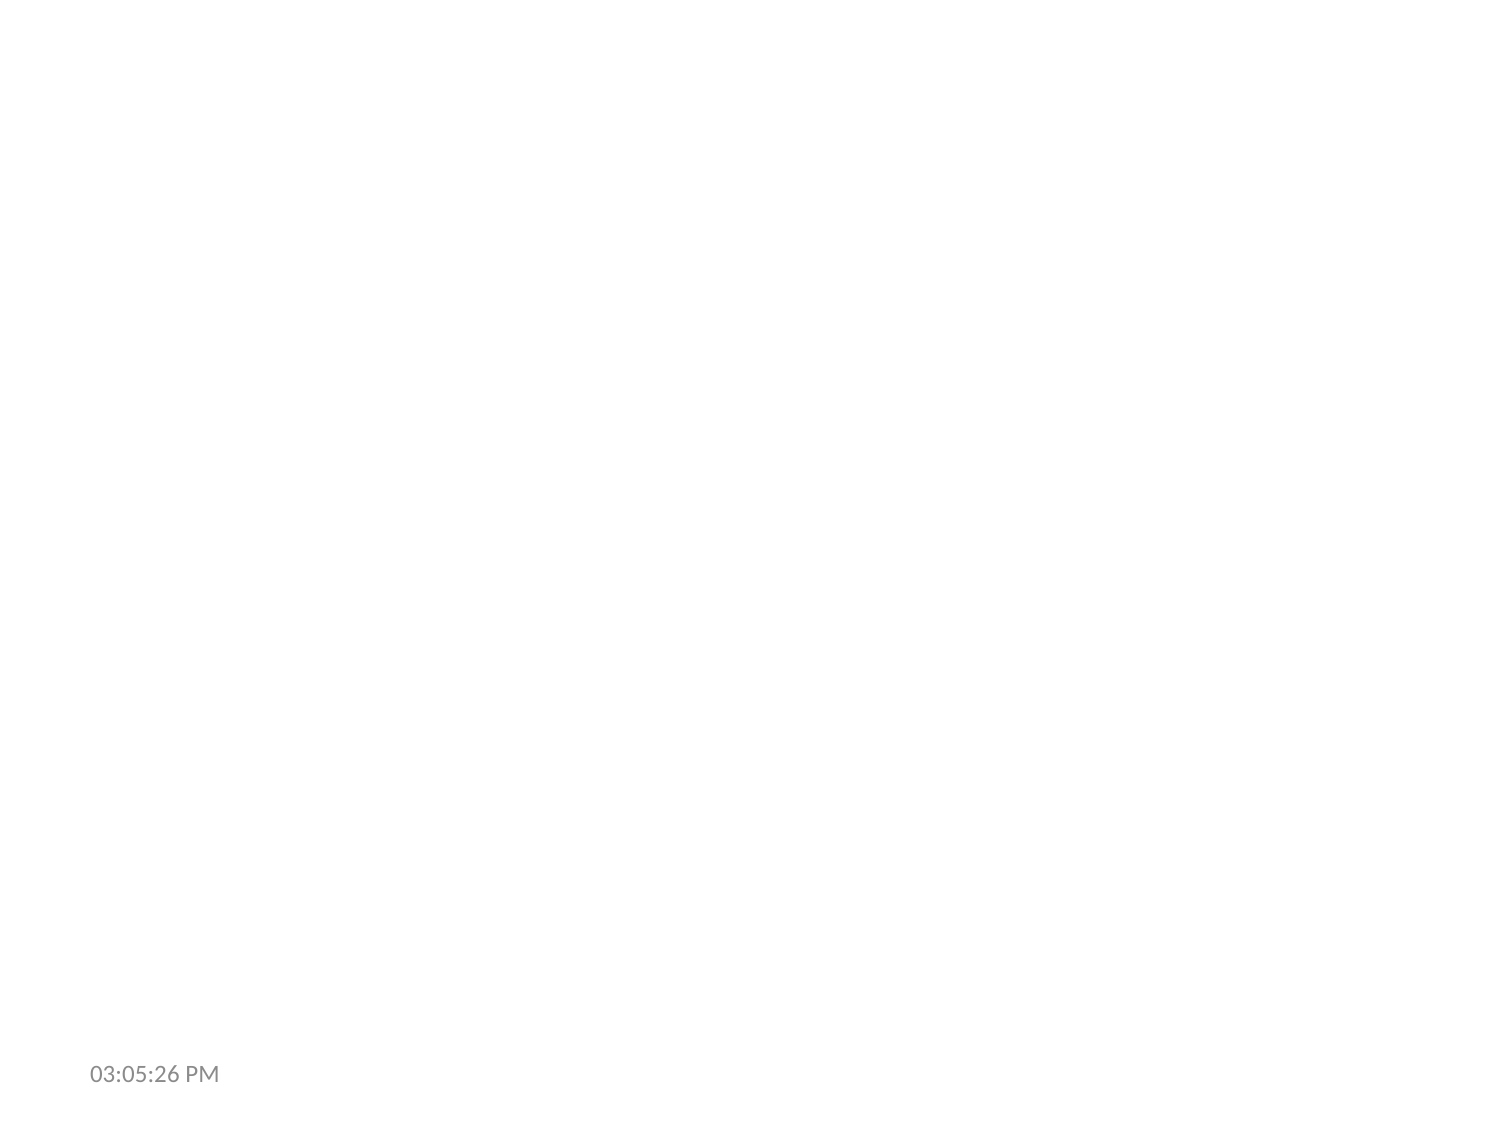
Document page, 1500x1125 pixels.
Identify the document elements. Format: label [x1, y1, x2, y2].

slide_number [75, 1042, 425, 1103]
